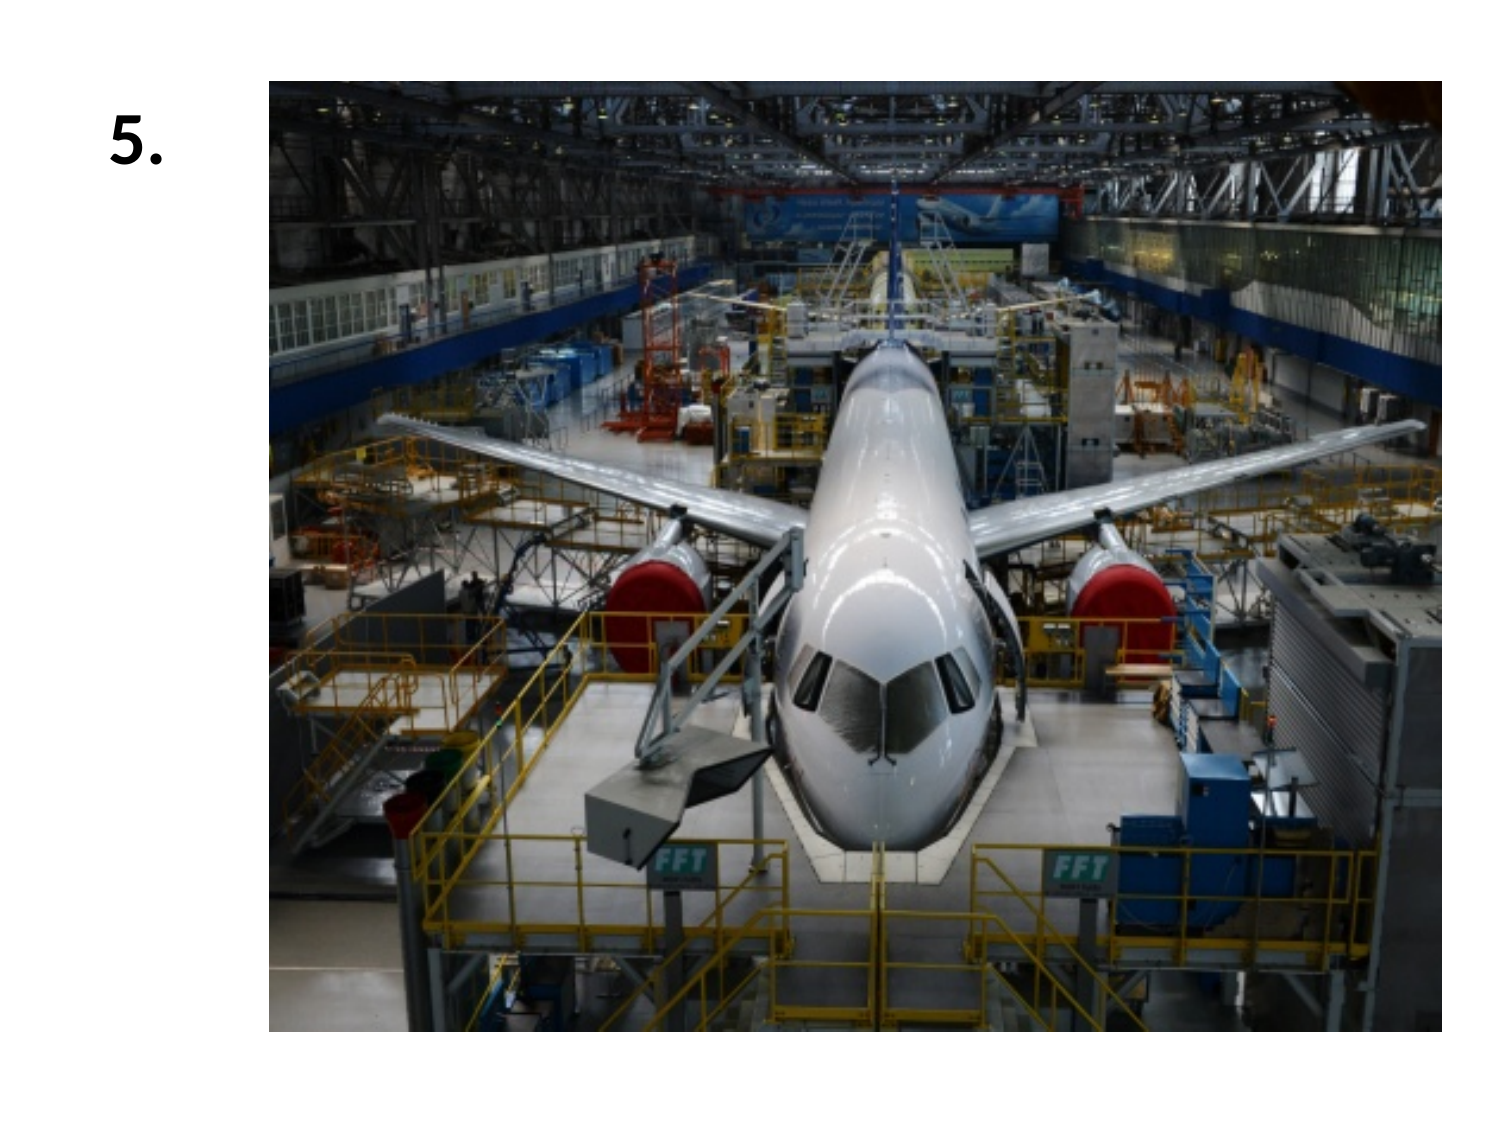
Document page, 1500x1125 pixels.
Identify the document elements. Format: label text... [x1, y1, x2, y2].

picture [269, 81, 1442, 1032]
text_box 5. [93, 81, 188, 187]
